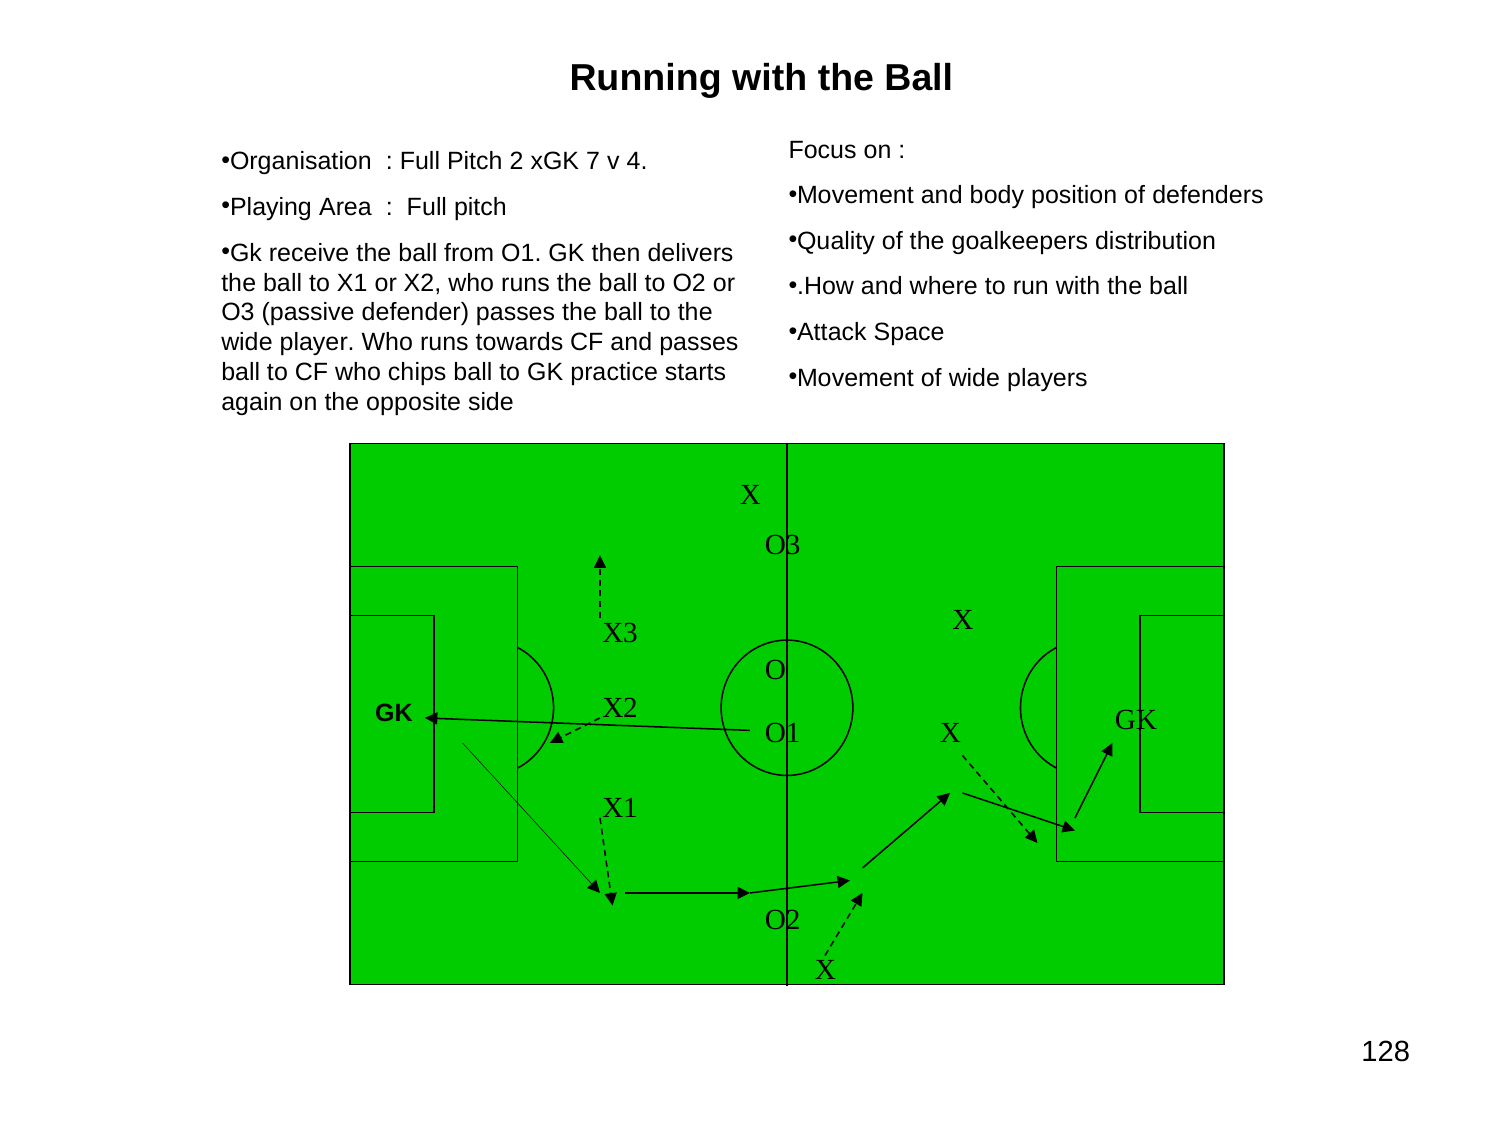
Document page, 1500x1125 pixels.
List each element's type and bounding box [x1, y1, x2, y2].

text_box [1074, 1024, 1425, 1103]
text_box [206, 44, 1388, 994]
